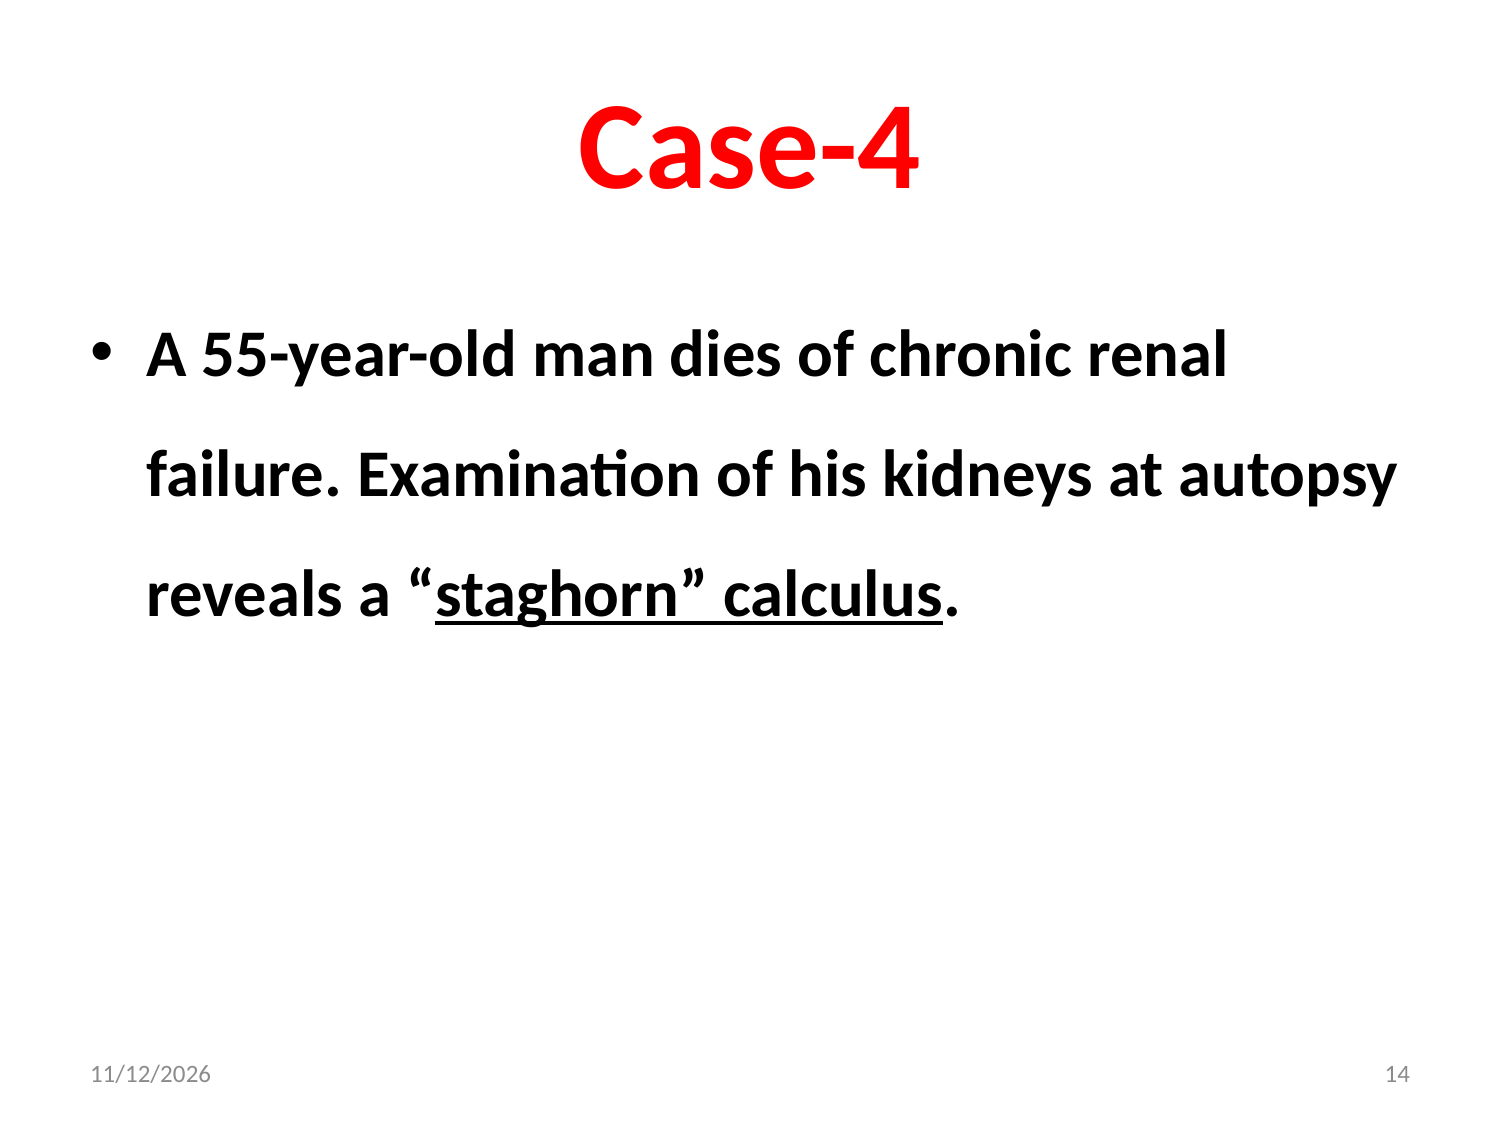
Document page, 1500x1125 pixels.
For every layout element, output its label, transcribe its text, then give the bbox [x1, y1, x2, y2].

list A 55-year-old man dies of chronic renal failure. Examination of his kidneys at autopsy reveals a “staghorn” calculus. [75, 262, 1425, 1005]
title Case-4 [75, 45, 1425, 233]
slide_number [75, 1042, 425, 1103]
slide_number 14 [1074, 1042, 1425, 1103]
